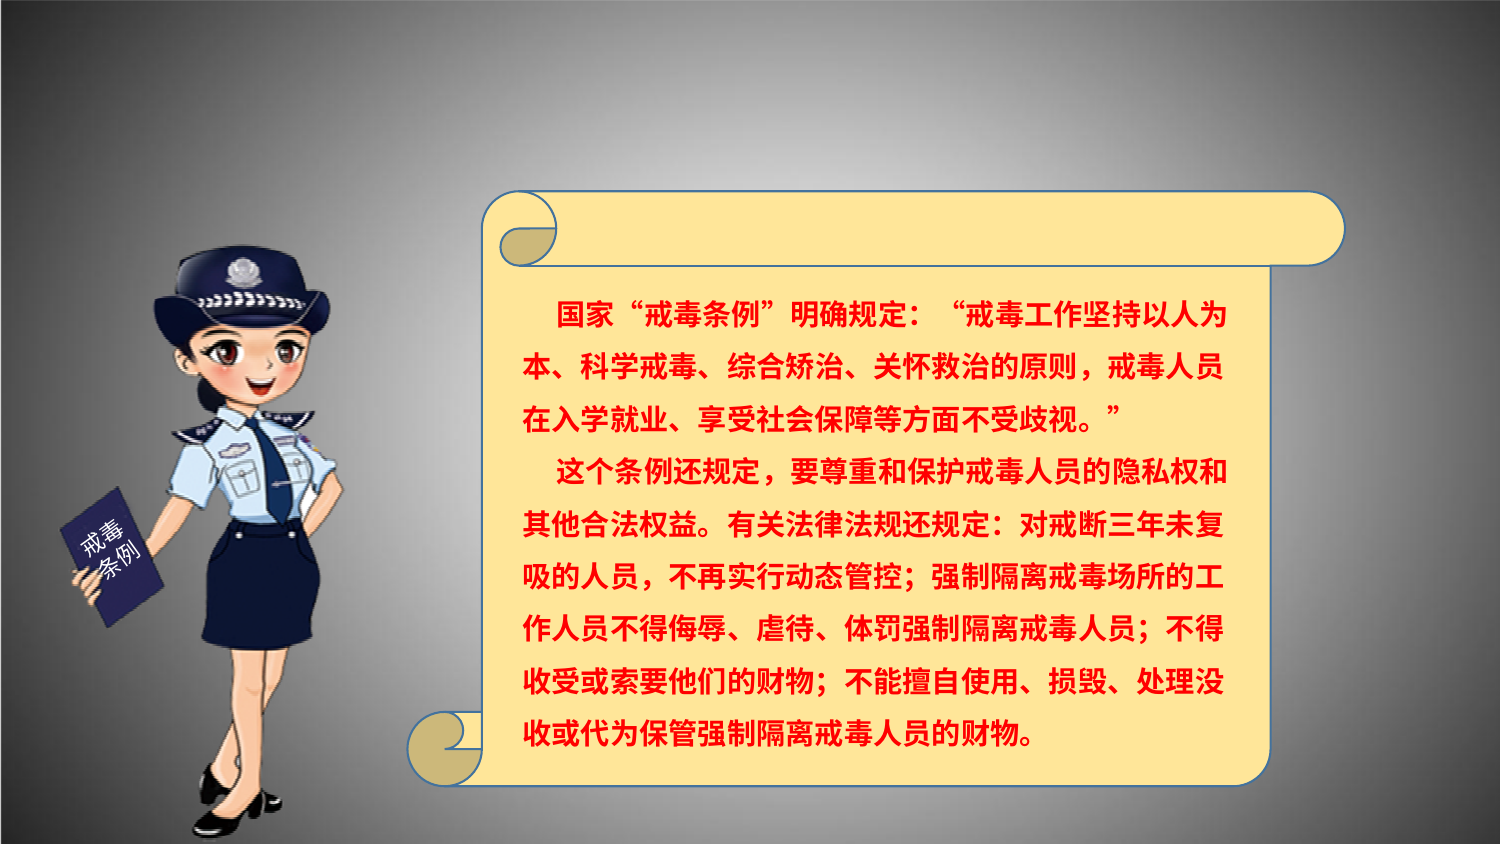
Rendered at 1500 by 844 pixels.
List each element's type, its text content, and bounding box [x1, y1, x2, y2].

text_box [406, 190, 1347, 788]
picture [2, 1, 1500, 844]
text_box 国家“戒毒条例”明确规定：“戒毒工作坚持以人为本、科学戒毒、综合矫治、关怀救治的原则，戒毒人员在入学就业、享受社会保障等方面不受歧视。” 这个条例还规定，要尊重和保护戒毒人员的隐私权和其他合法权益。有关法律法规还规定：对戒断三年未复吸的人员，不再实行动态管控；强制隔离戒毒场所的工作人员不得侮辱、虐待、体罚强制隔离戒毒人员；不得收受或索要他们的财物；不能擅自使用、损毁、处理没收或代为保管强制隔离戒毒人员的财物。 [522, 278, 1234, 751]
